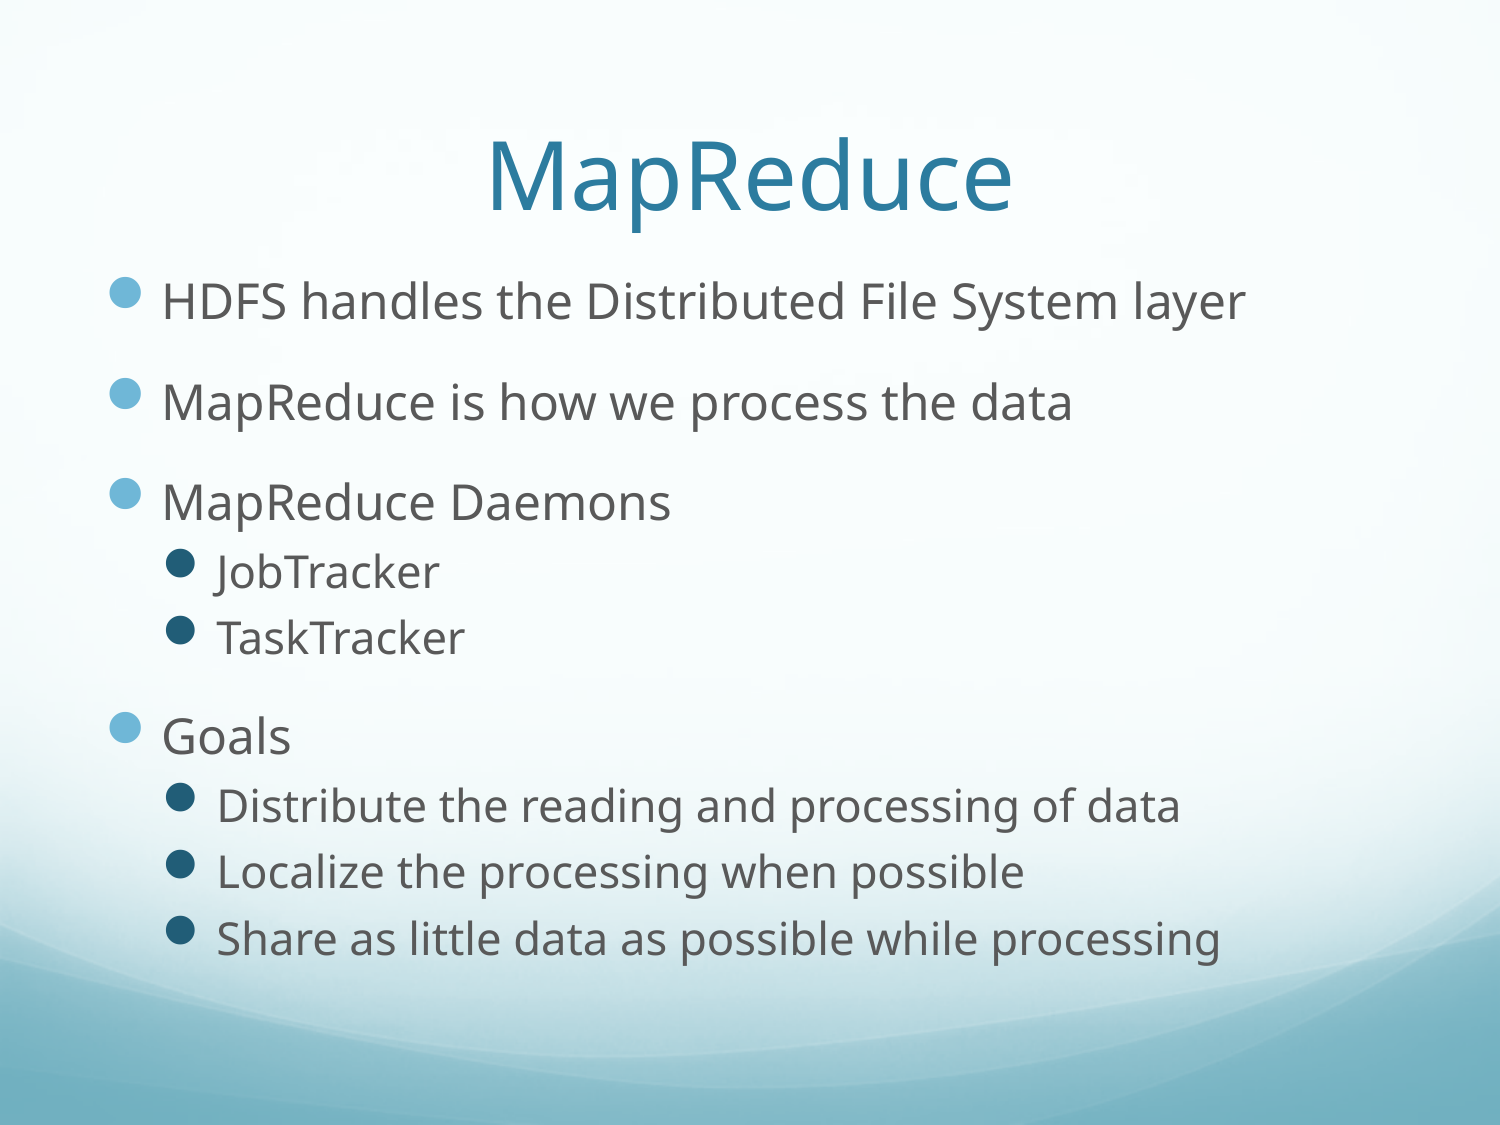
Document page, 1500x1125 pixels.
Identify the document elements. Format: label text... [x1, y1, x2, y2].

title MapReduce [90, 17, 1410, 237]
list HDFS handles the Distributed File System layer MapReduce is how we process the data MapReduce Daemons JobTracker TaskTracker Goals Distribute the reading and processing of data Localize the processing when possible Share as little data as possible while processing [90, 262, 1410, 975]
